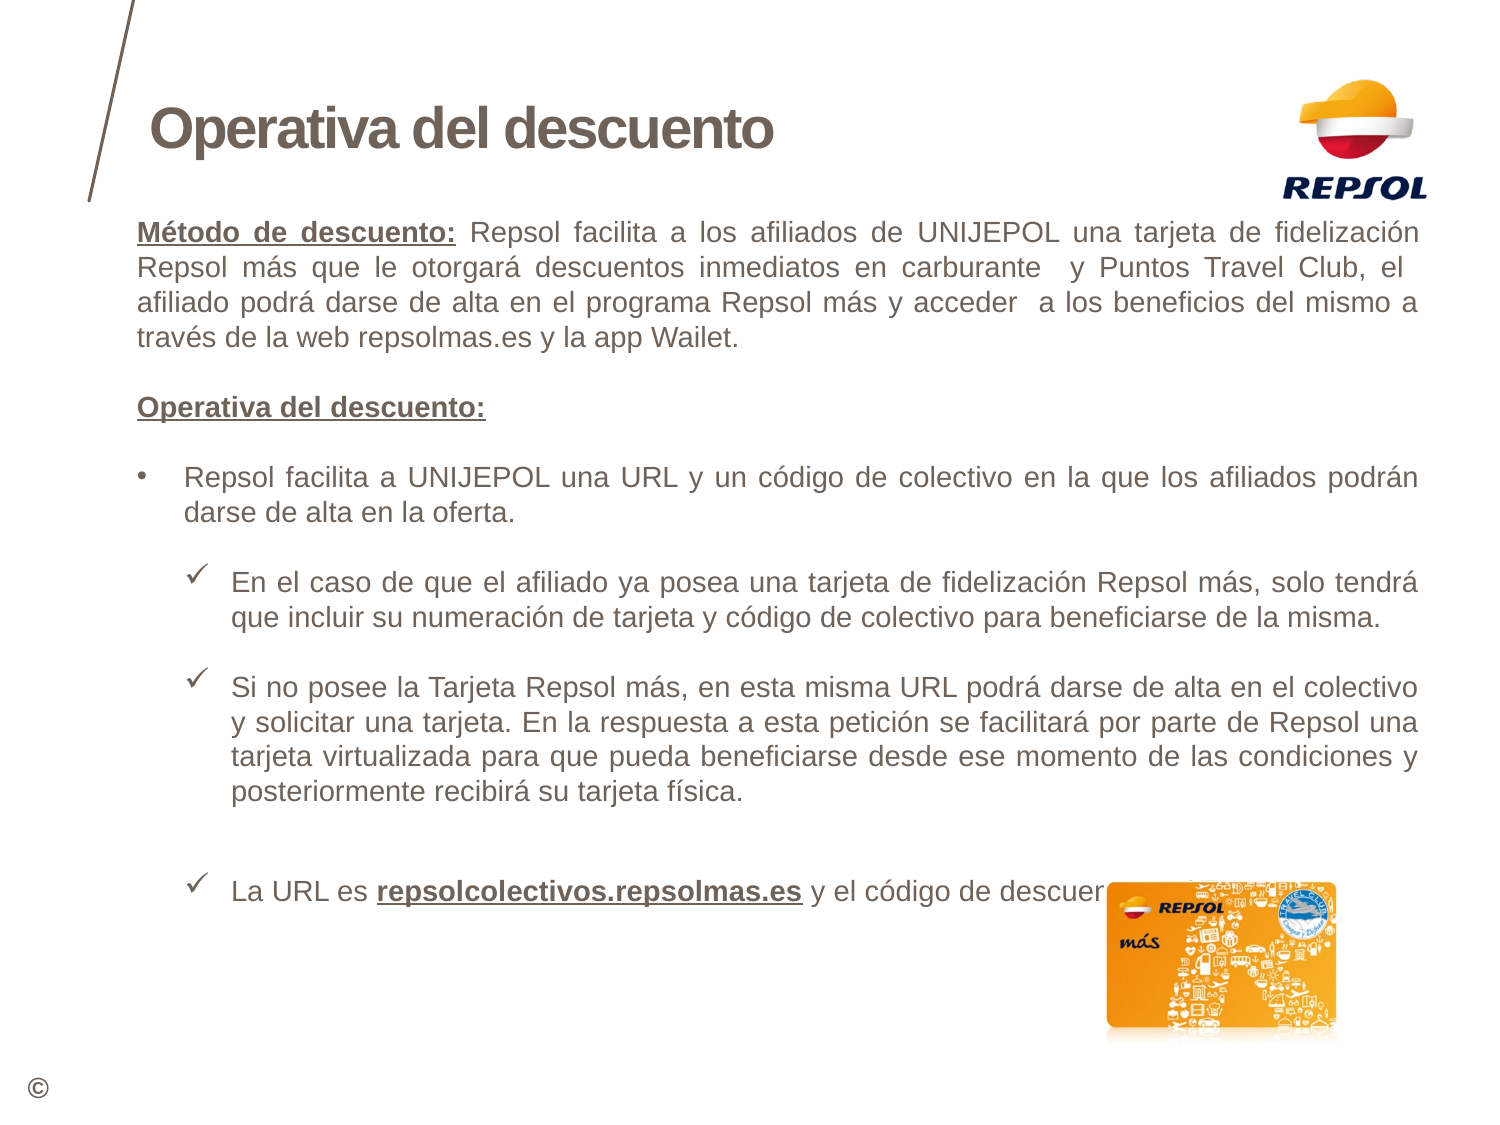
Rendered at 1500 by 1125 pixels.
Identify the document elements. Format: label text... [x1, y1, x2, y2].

list Método de descuento: Repsol facilita a los afiliados de UNIJEPOL una tarjeta de fidelización Repsol más que le otorgará descuentos inmediatos en carburante y Puntos Travel Club, el afiliado podrá darse de alta en el programa Repsol más y acceder a los beneficios del mismo a través de la web repsolmas.es y la app Wailet. Operativa del descuento: Repsol facilita a UNIJEPOL una URL y un código de colectivo en la que los afiliados podrán darse de alta en la oferta. En el caso de que el afiliado ya posea una tarjeta de fidelización Repsol más, solo tendrá que incluir su numeración de tarjeta y código de colectivo para beneficiarse de la misma. Si no posee la Tarjeta Repsol más, en esta misma URL podrá darse de alta en el colectivo y solicitar una tarjeta. En la respuesta a esta petición se facilitará por parte de Repsol una tarjeta virtualizada para que pueda beneficiarse desde ese momento de las condiciones y posteriormente recibirá su tarjeta física. La URL es repsolcolectivos.repsolmas.es y el código de descuento es 6EX [121, 160, 1436, 907]
title Operativa del descuento [134, 83, 1223, 160]
picture [1280, 77, 1429, 160]
picture [1104, 881, 1344, 1051]
